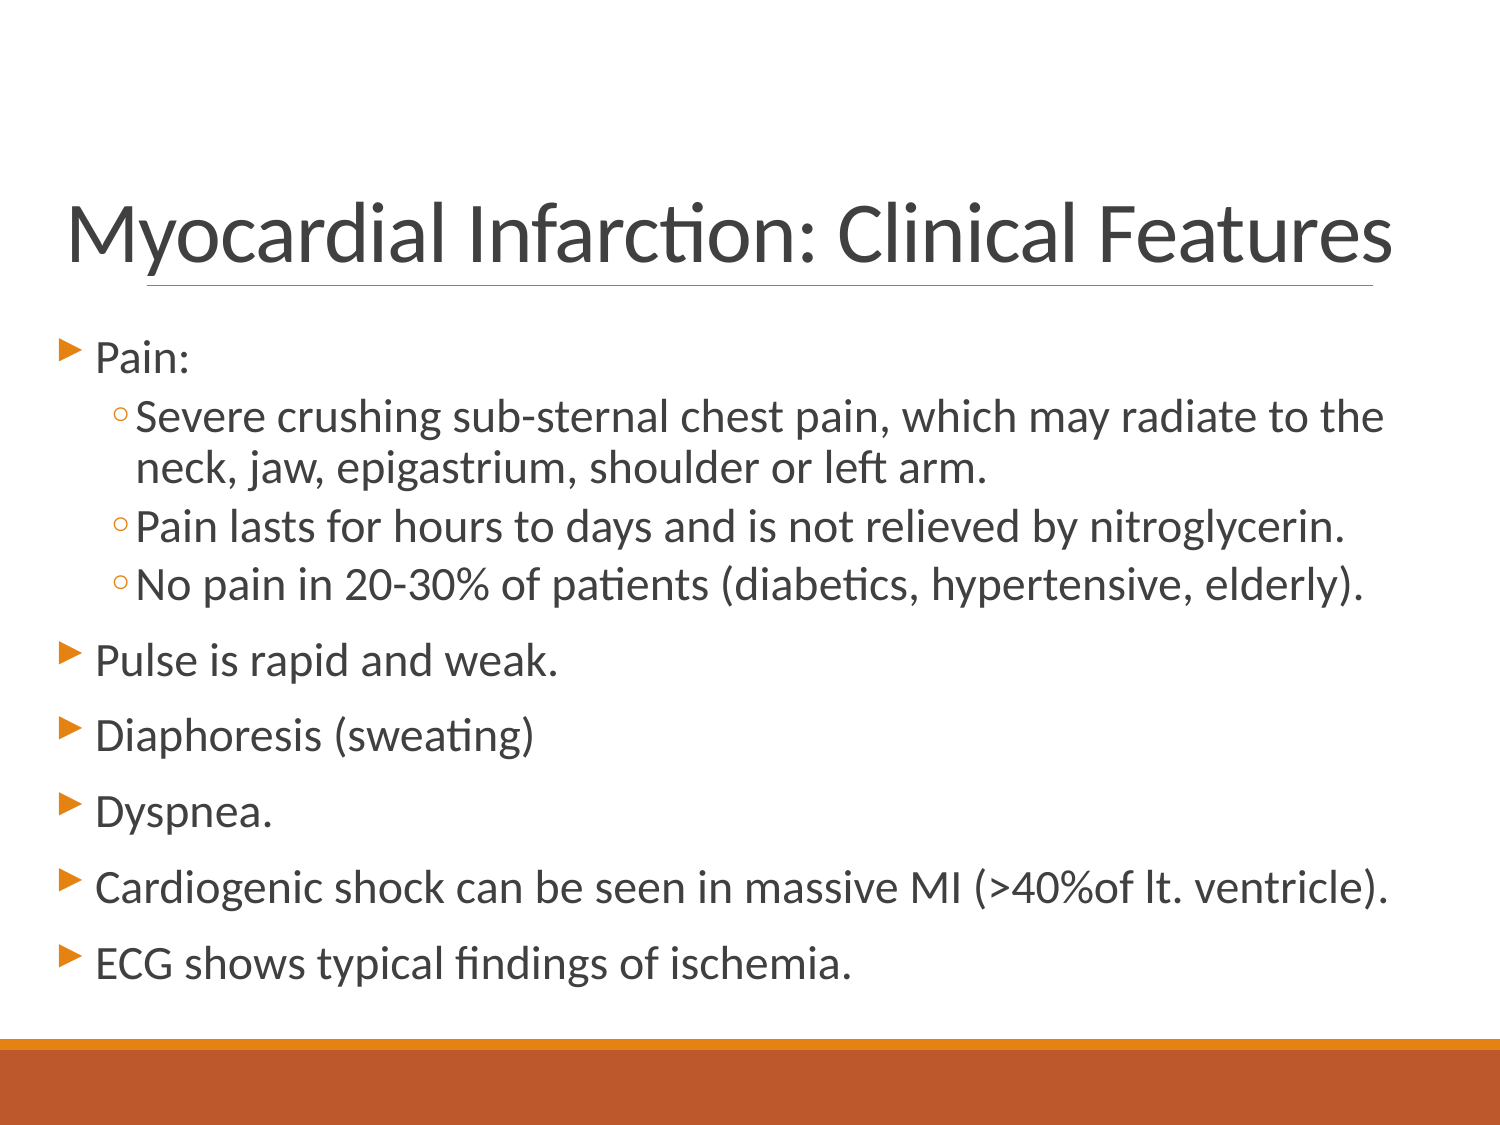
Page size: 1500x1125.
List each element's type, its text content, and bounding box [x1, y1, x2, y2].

list Pain: Severe crushing sub-sternal chest pain, which may radiate to the neck, jaw, epigastrium, shoulder or left arm. Pain lasts for hours to days and is not relieved by nitroglycerin. No pain in 20-30% of patients (diabetics, hypertensive, elderly). Pulse is rapid and weak. Diaphoresis (sweating) Dyspnea. Cardiogenic shock can be seen in massive MI (>40%of lt. ventricle). ECG shows typical findings of ischemia. [37, 324, 1463, 1000]
title Myocardial Infarction: Clinical Features [50, 99, 1463, 288]
